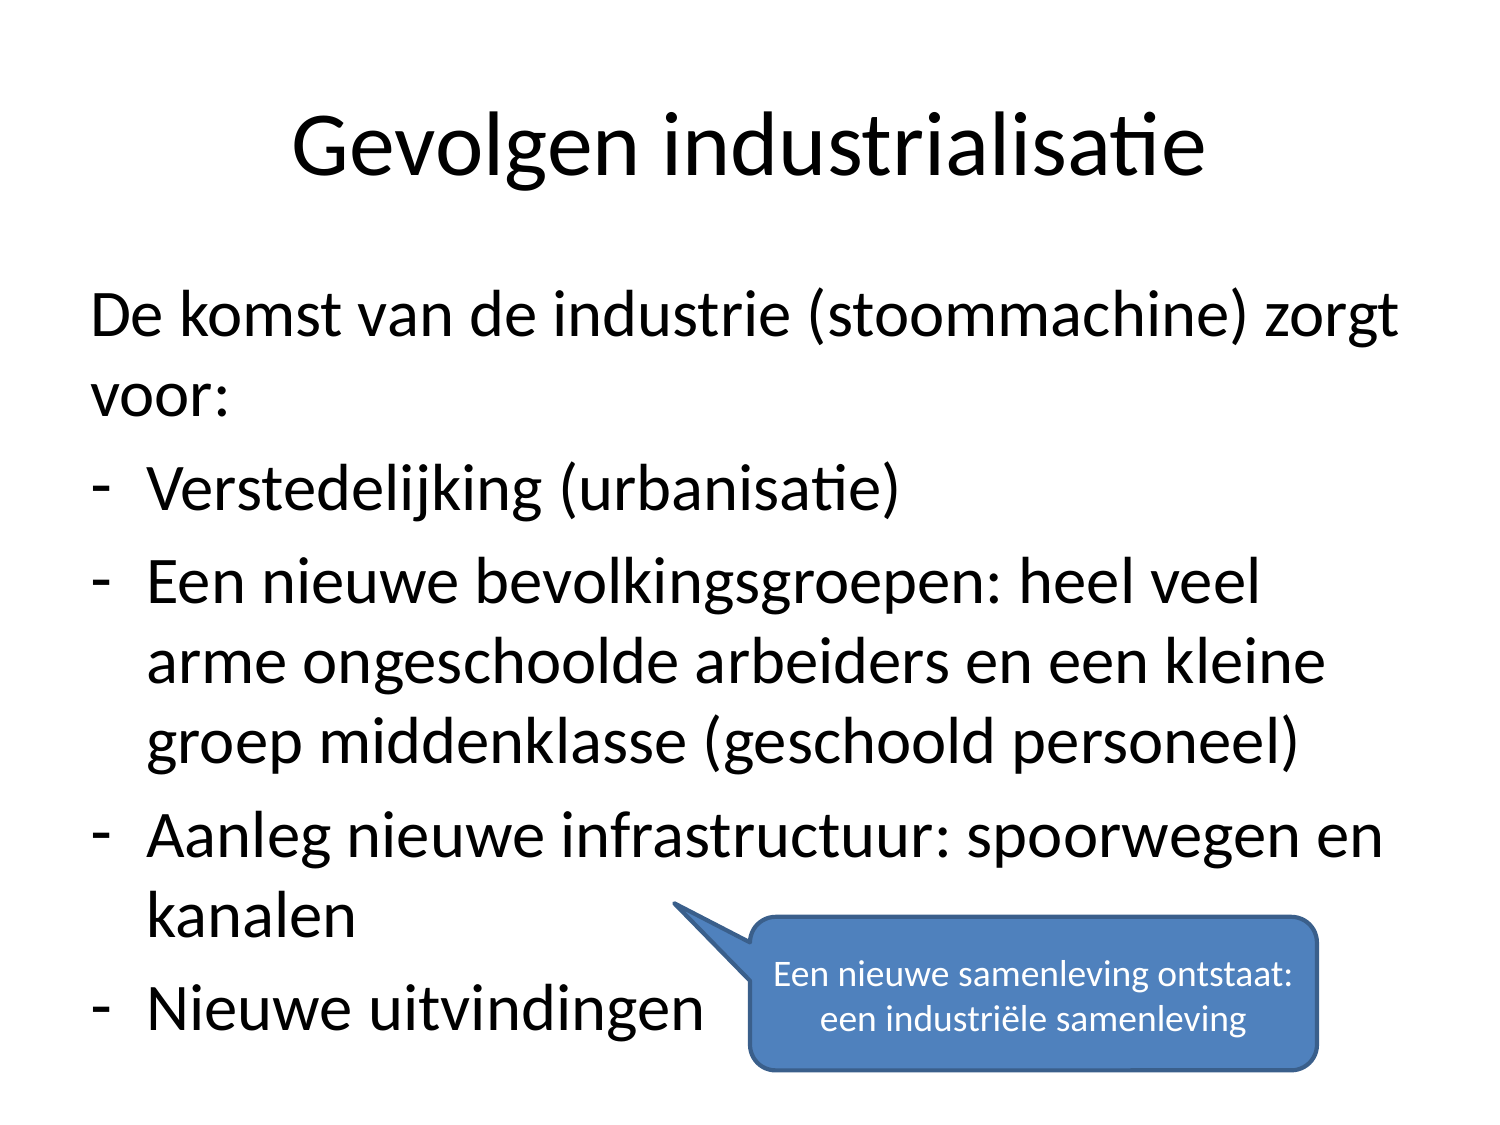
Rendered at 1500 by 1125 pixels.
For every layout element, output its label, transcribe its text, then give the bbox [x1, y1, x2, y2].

list De komst van de industrie (stoommachine) zorgt voor: Verstedelijking (urbanisatie) Een nieuwe bevolkingsgroepen: heel veel arme ongeschoolde arbeiders en een kleine groep middenklasse (geschoold personeel) Aanleg nieuwe infrastructuur: spoorwegen en kanalen Nieuwe uitvindingen [75, 262, 1425, 1083]
text_box Een nieuwe samenleving ontstaat: een industriële samenleving [672, 901, 1320, 1073]
title Gevolgen industrialisatie [75, 45, 1425, 233]
